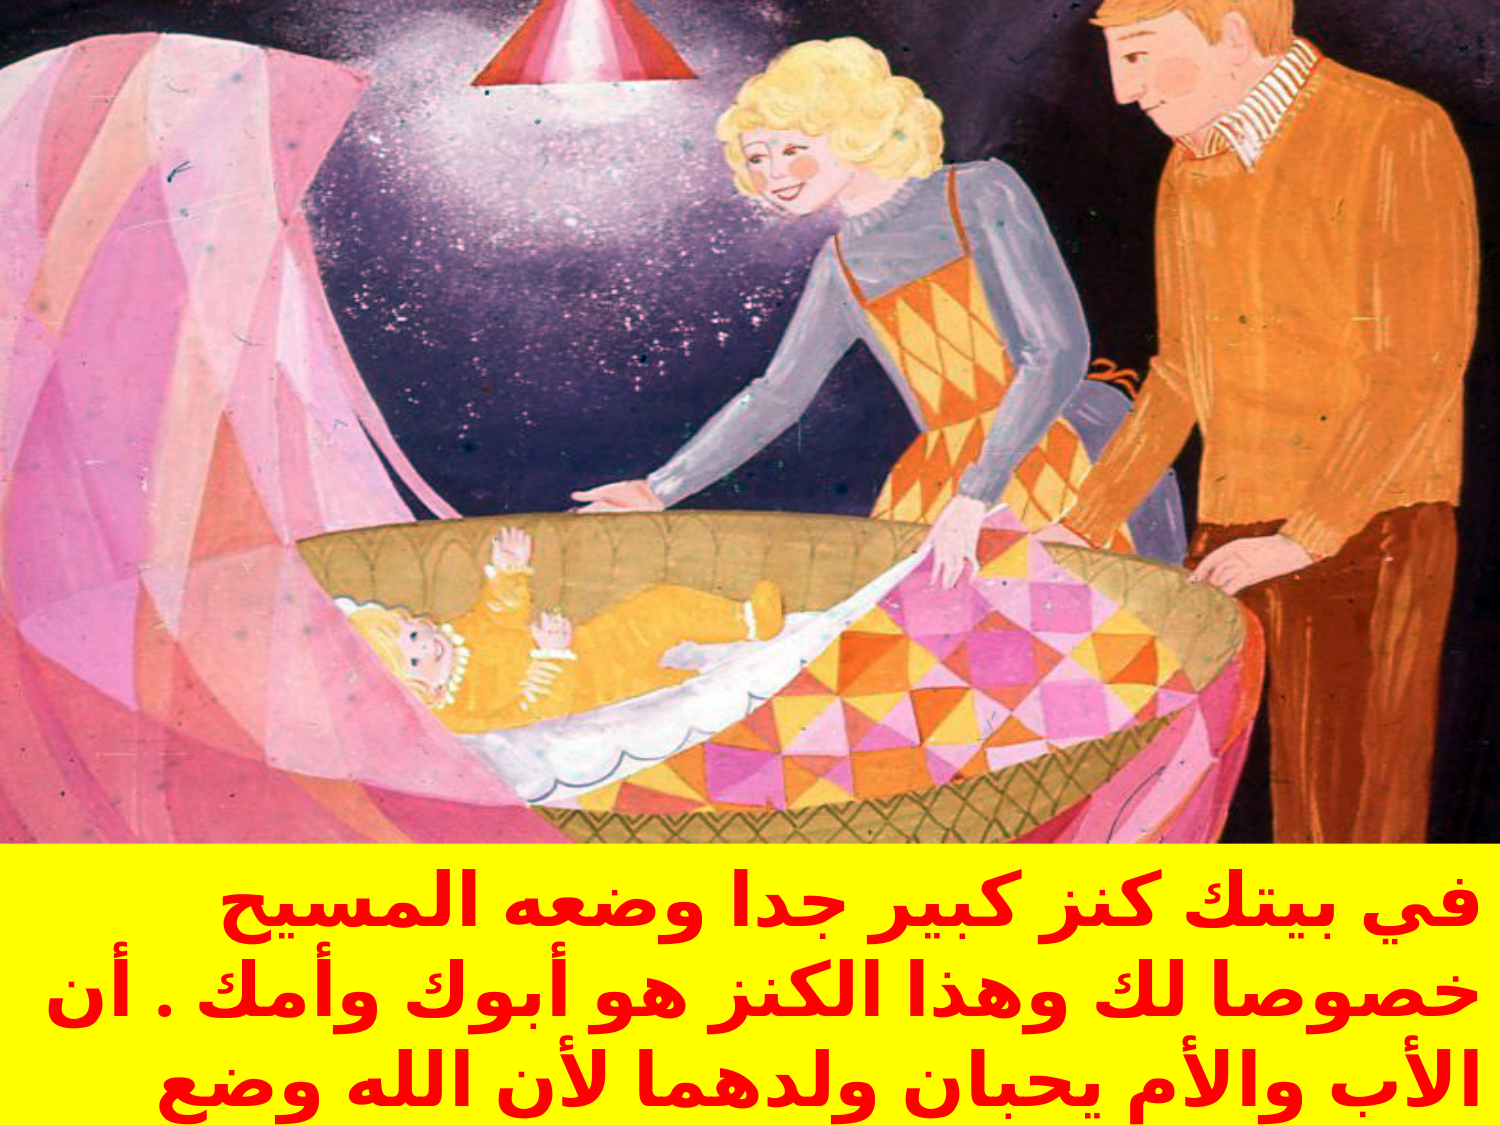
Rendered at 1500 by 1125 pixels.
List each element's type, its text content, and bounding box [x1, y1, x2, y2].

picture [0, 0, 1500, 844]
text_box في بيتك كنز كبير جدا وضعه المسيح خصوصا لك وهذا الكنز هو أبوك وأمك . أن الأب والأم يحبان ولدهما لأن الله وضع فيهما الحب. [0, 851, 1500, 1125]
